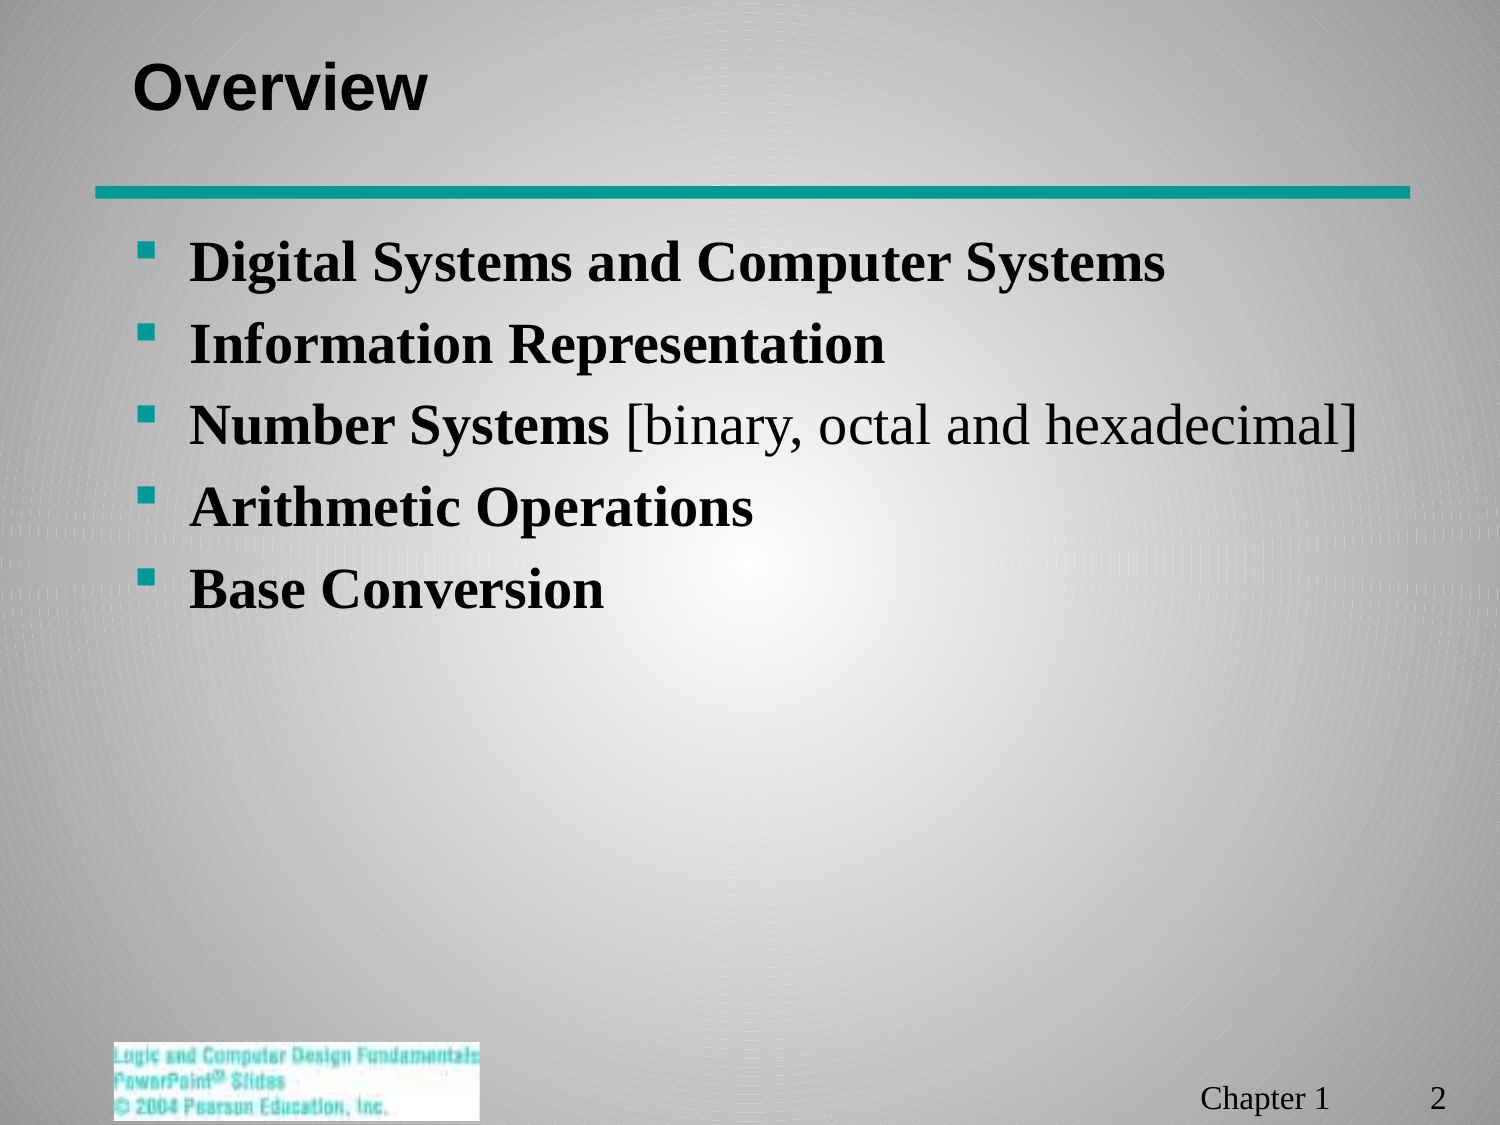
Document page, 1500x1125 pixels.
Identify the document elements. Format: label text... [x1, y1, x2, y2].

picture [113, 1042, 480, 1121]
title Overview [117, 0, 1393, 168]
slide_number Chapter 1 2 [1185, 1068, 1500, 1125]
list Digital Systems and Computer Systems Information Representation Number Systems [binary, octal and hexadecimal] Arithmetic Operations Base Conversion [117, 215, 1394, 1041]
